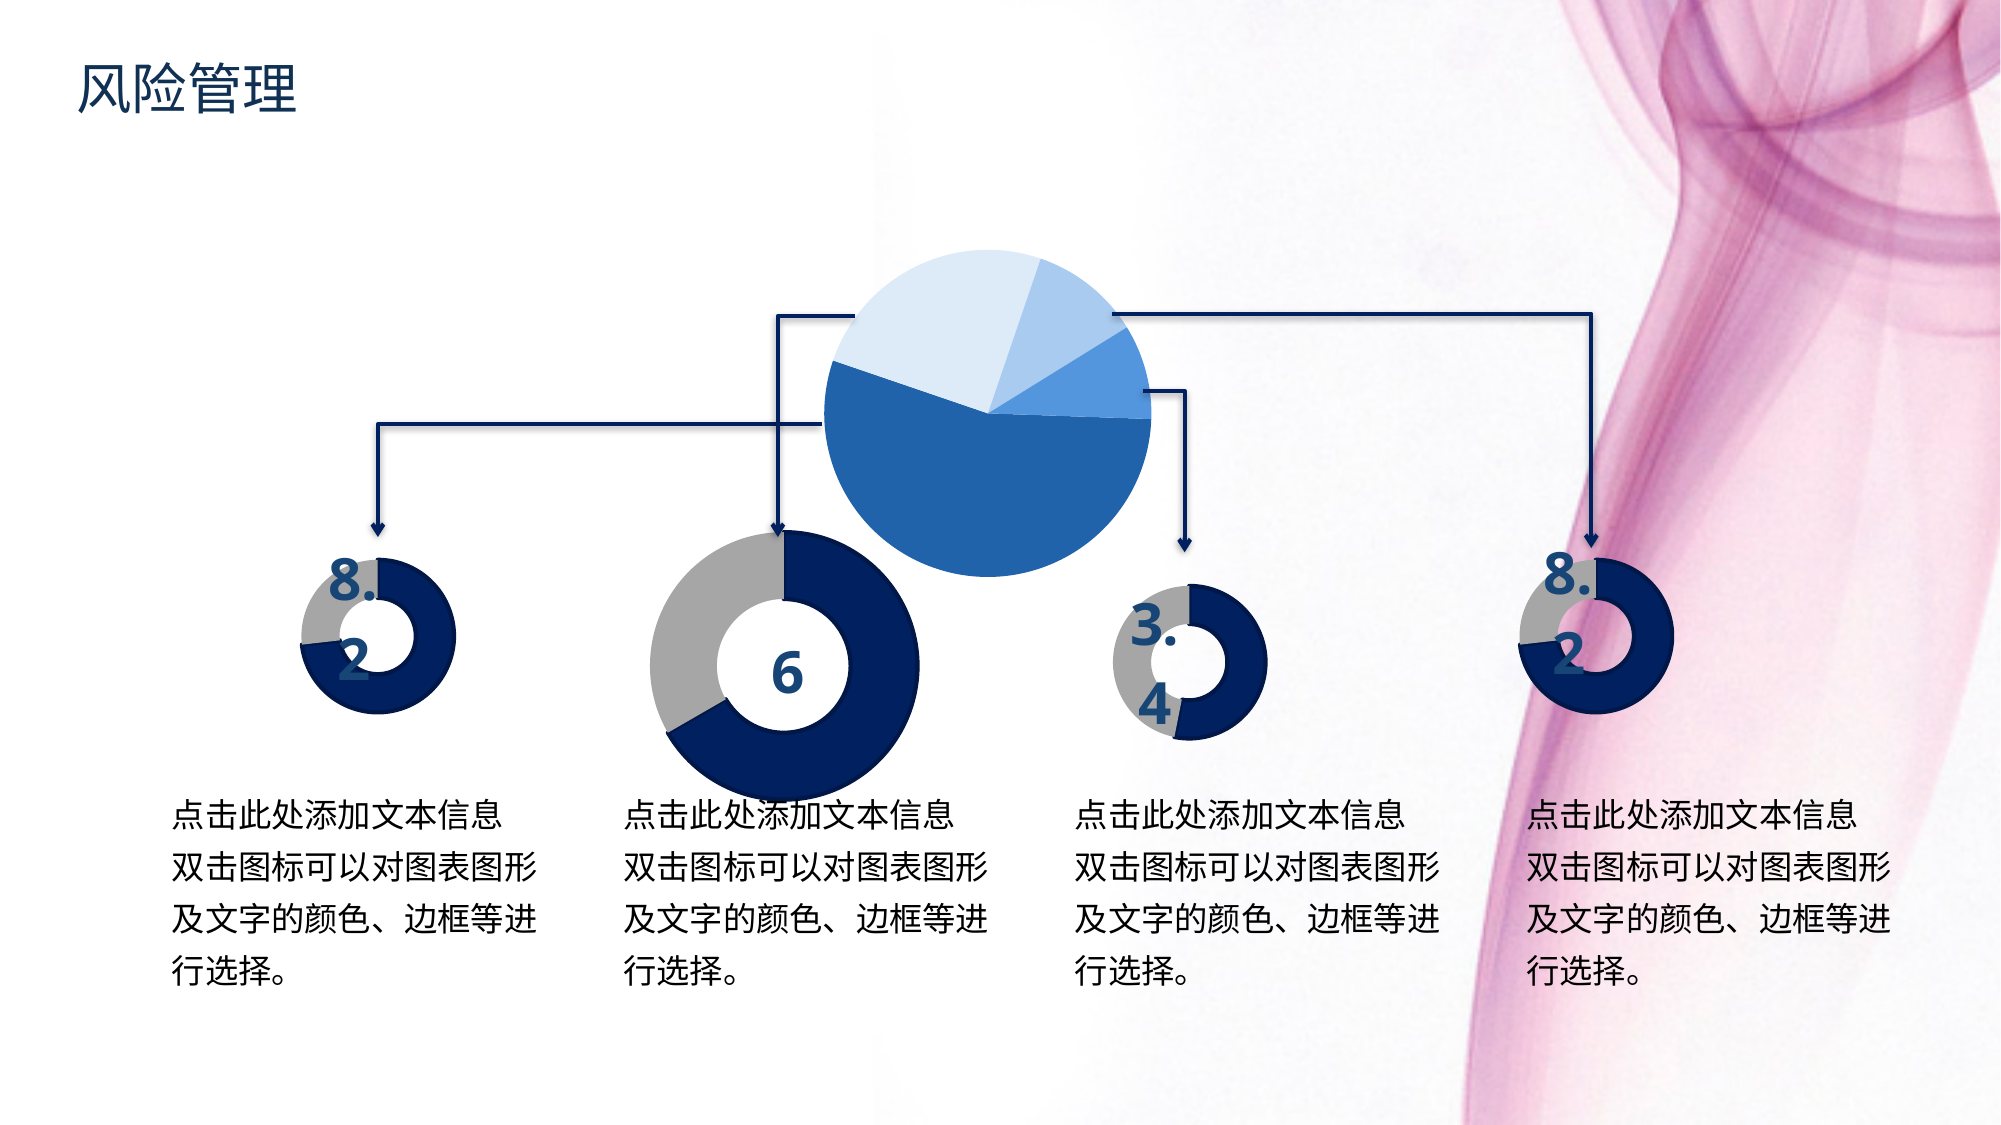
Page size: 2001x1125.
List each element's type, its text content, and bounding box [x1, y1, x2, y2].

text_box 点击此处添加文本信息 双击图标可以对图表图形及文字的颜色、边框等进行选择。 [1511, 774, 1912, 998]
text_box 点击此处添加文本信息 双击图标可以对图表图形及文字的颜色、边框等进行选择。 [608, 816, 1009, 998]
text_box 风险管理 [61, 46, 314, 129]
text_box [372, 422, 726, 524]
text_box 点击此处添加文本信息 双击图标可以对图表图形及文字的颜色、边框等进行选择。 [1060, 816, 1461, 998]
text_box [1249, 312, 1593, 524]
chart [167, 242, 1807, 808]
text_box 点击此处添加文本信息 双击图标可以对图表图形及文字的颜色、边框等进行选择。 [157, 774, 558, 998]
picture [0, 0, 2001, 1125]
